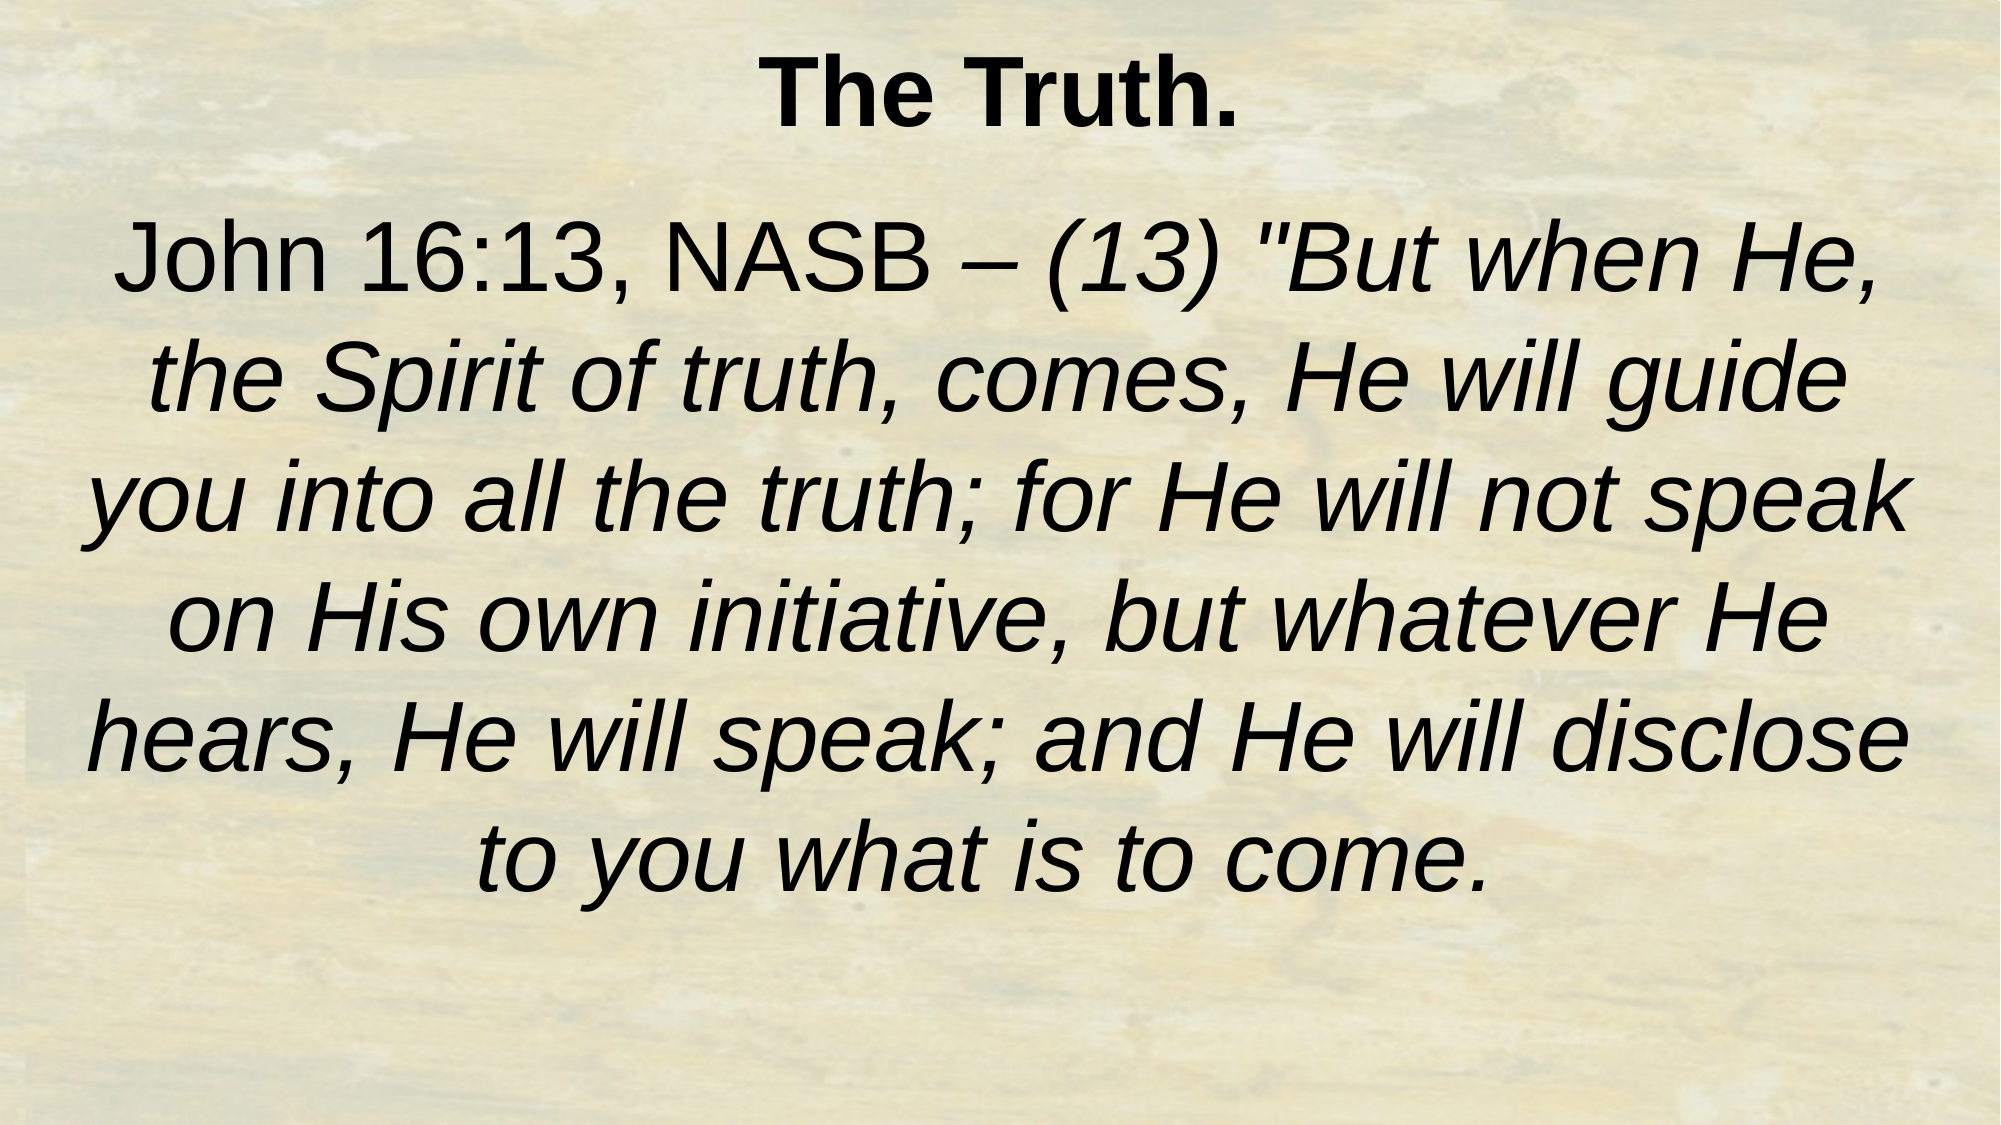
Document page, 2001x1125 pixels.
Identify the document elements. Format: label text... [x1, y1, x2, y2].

text_box The Truth. John 16:13, NASB – (13) "But when He, the Spirit of truth, comes, He will guide you into all the truth; for He will not speak on His own initiative, but whatever He hears, He will speak; and He will disclose to you what is to come. [57, 19, 1943, 919]
picture [0, 0, 2001, 1125]
